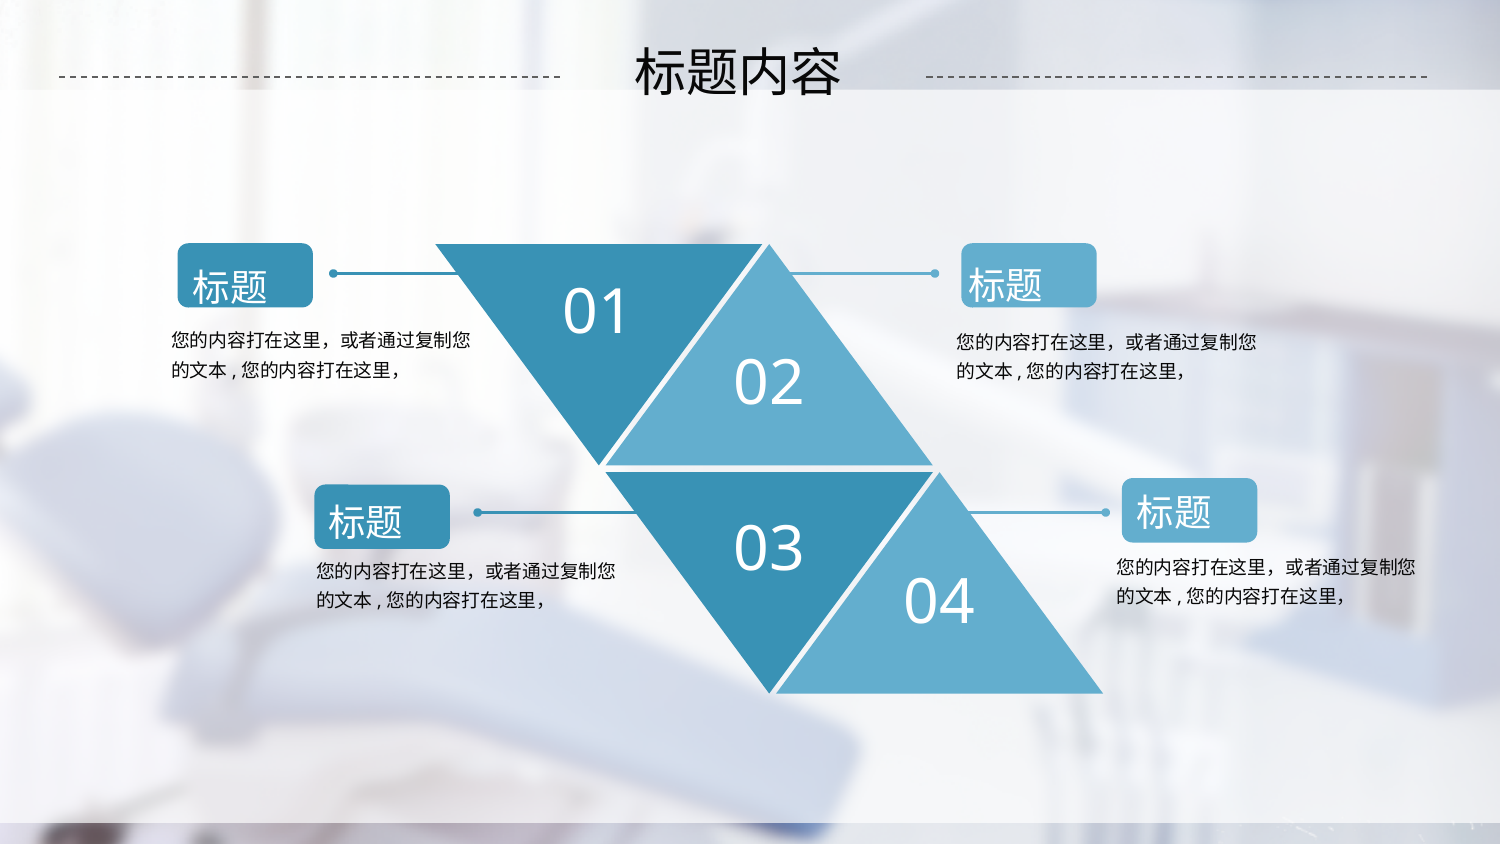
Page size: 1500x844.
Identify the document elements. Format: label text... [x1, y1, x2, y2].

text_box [1121, 466, 1271, 543]
text_box 标题内容 [608, 32, 868, 110]
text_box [605, 471, 774, 694]
text_box 您的内容打在这里，或者通过复制您的文本,您的内容打在这里， [1108, 543, 1432, 614]
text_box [475, 510, 600, 515]
picture [0, 823, 1500, 844]
text_box 您的内容打在这里，或者通过复制您的文本,您的内容打在这里， [304, 547, 600, 618]
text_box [435, 243, 604, 466]
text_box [775, 471, 1104, 694]
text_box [314, 476, 463, 550]
picture [0, 0, 1500, 89]
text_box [331, 271, 429, 276]
text_box 您的内容打在这里，或者通过复制您的文本,您的内容打在这里， [945, 318, 1273, 389]
text_box 您的内容打在这里，或者通过复制您的文本,您的内容打在这里， [159, 316, 429, 387]
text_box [177, 240, 327, 310]
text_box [956, 239, 1103, 308]
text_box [605, 243, 934, 466]
